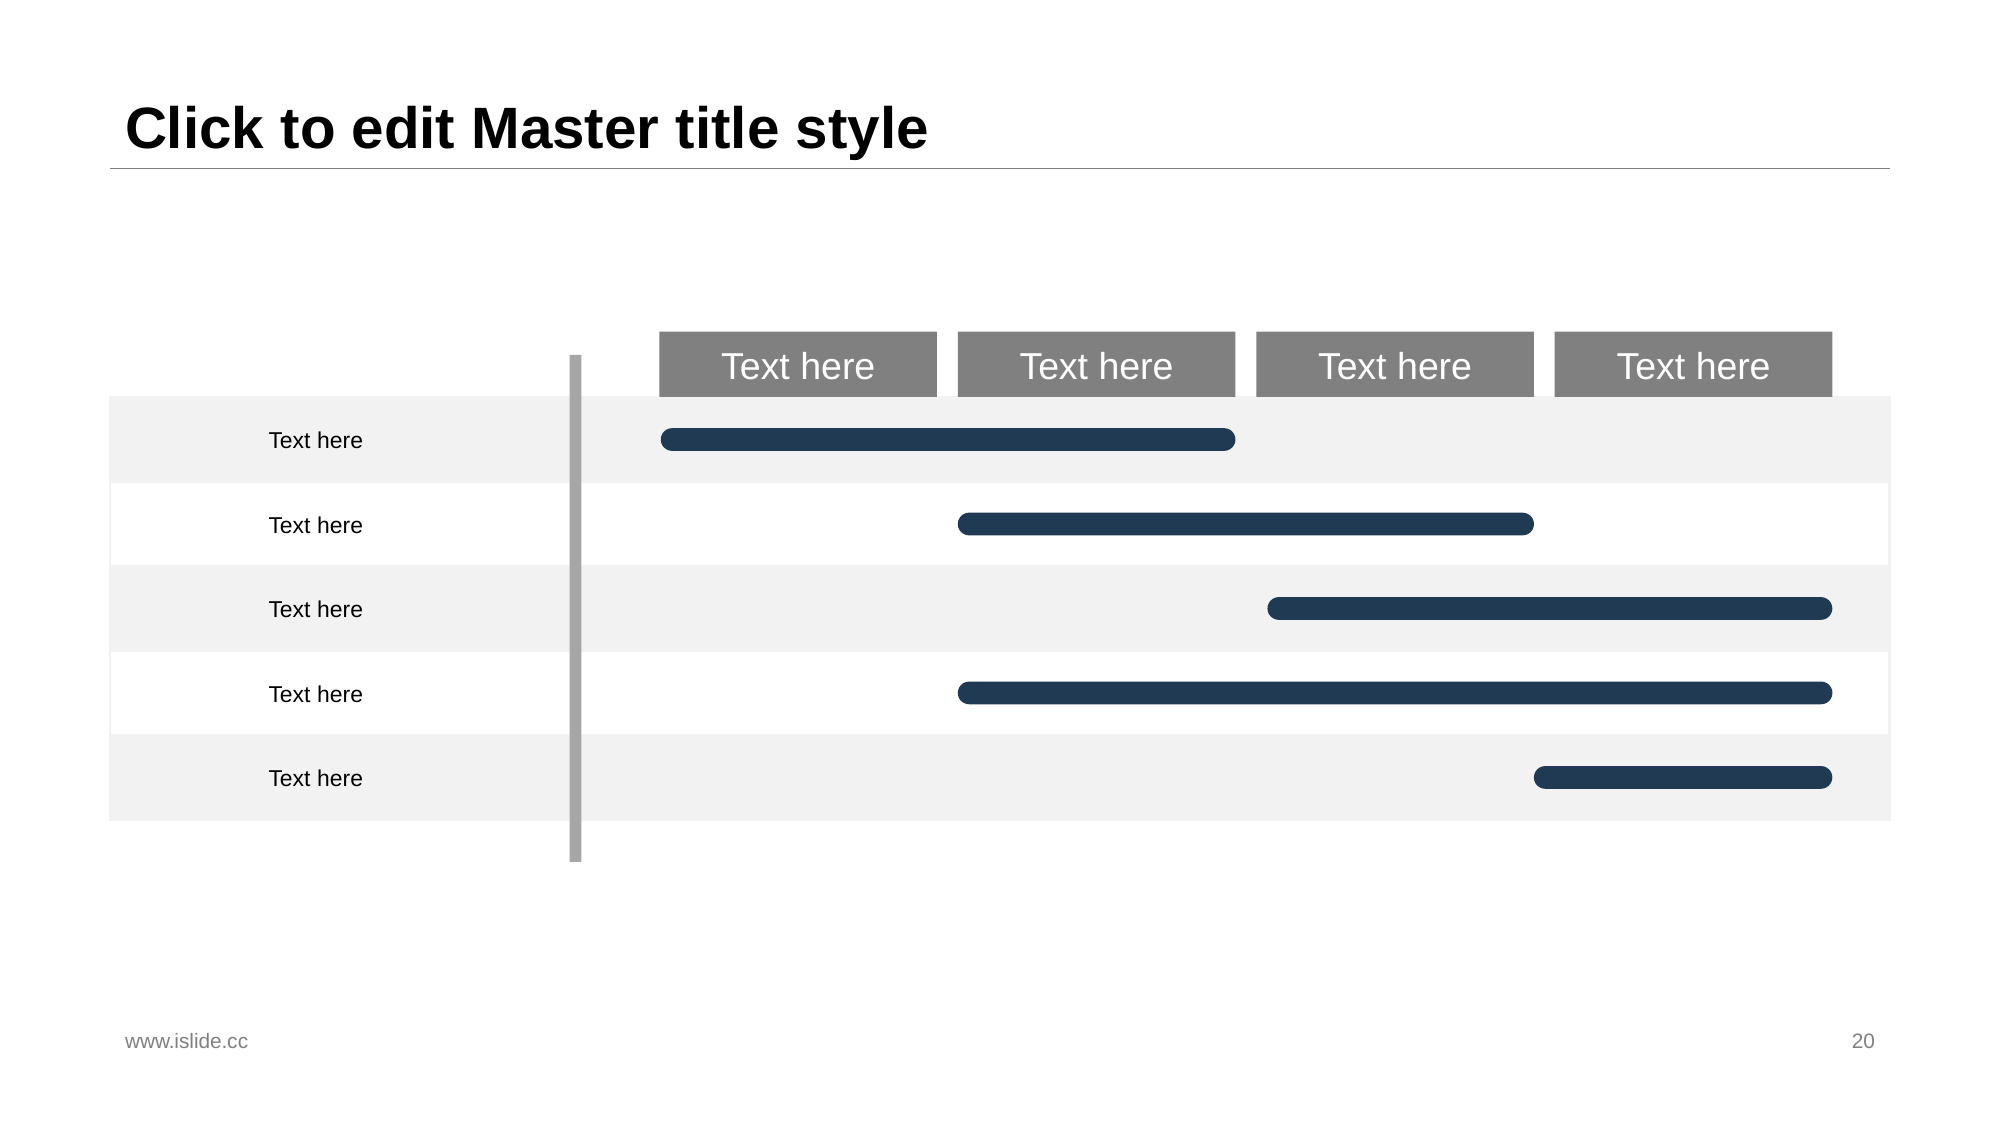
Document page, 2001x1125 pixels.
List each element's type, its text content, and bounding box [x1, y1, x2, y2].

title Click to edit Master title style [109, 0, 1890, 169]
slide_number 20 [1412, 1023, 1890, 1058]
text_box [110, 331, 1890, 862]
footer www.islide.cc [109, 1023, 790, 1058]
